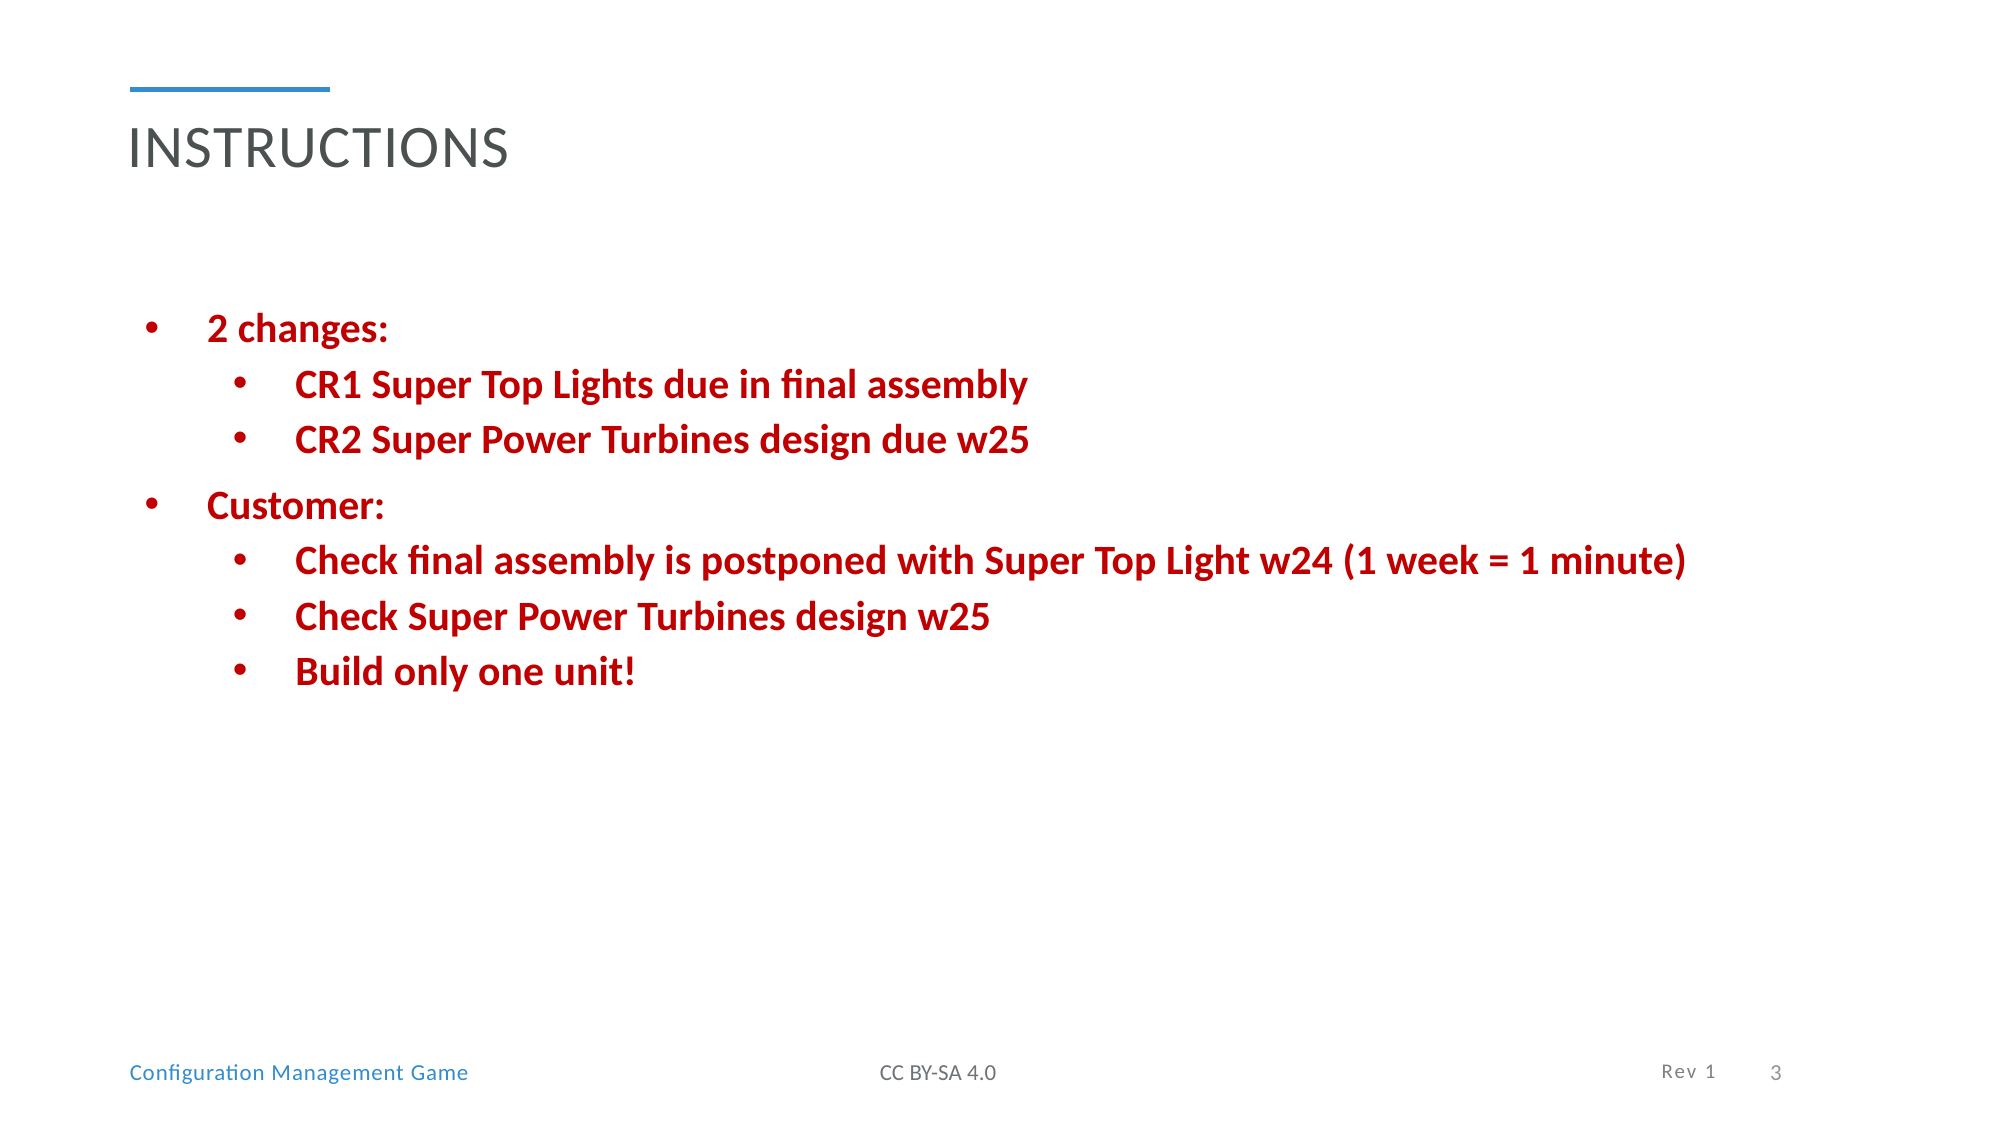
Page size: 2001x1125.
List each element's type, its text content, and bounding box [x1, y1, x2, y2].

text_box Rev 1 [1272, 1057, 1716, 1084]
list 2 changes: CR1 Super Top Lights due in final assembly CR2 Super Power Turbines design due w25 Customer: Check final assembly is postponed with Super Top Light w24 (1 week = 1 minute) Check Super Power Turbines design w25 Build only one unit! [129, 299, 1868, 1014]
list Instructions [127, 107, 1868, 192]
